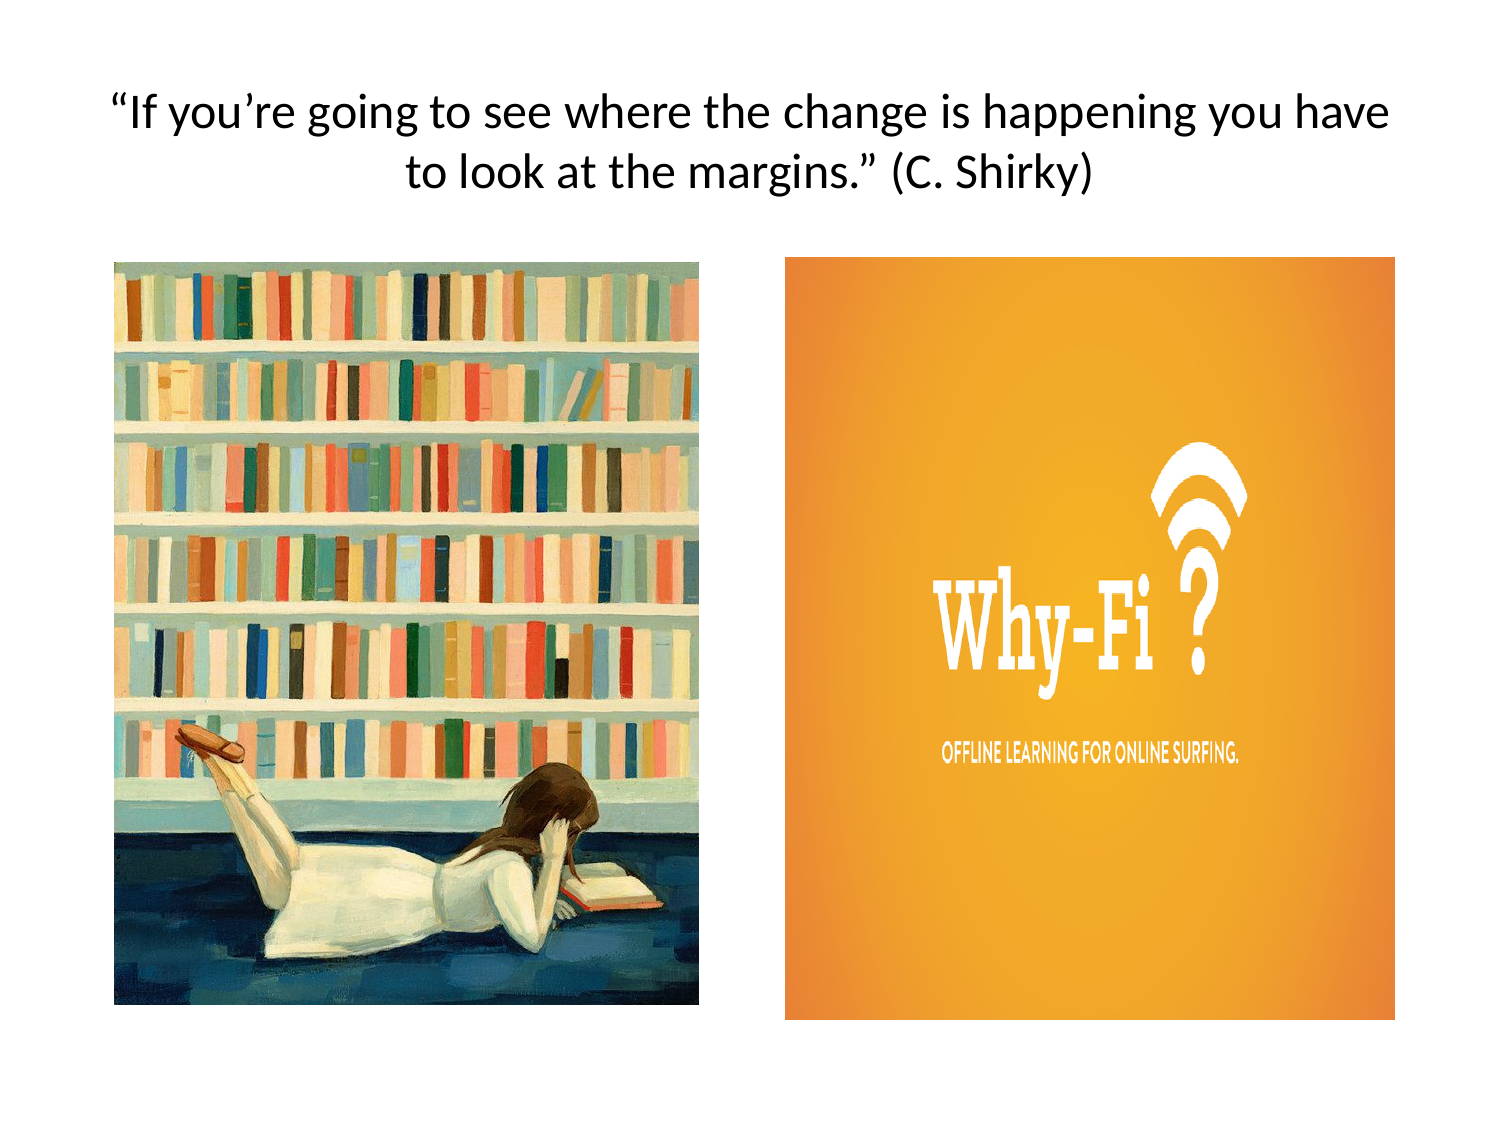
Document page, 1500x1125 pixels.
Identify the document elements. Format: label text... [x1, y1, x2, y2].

title “If you’re going to see where the change is happening you have to look at the margins.” (C. Shirky) [75, 45, 1425, 233]
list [114, 262, 699, 1006]
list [784, 257, 1395, 1020]
